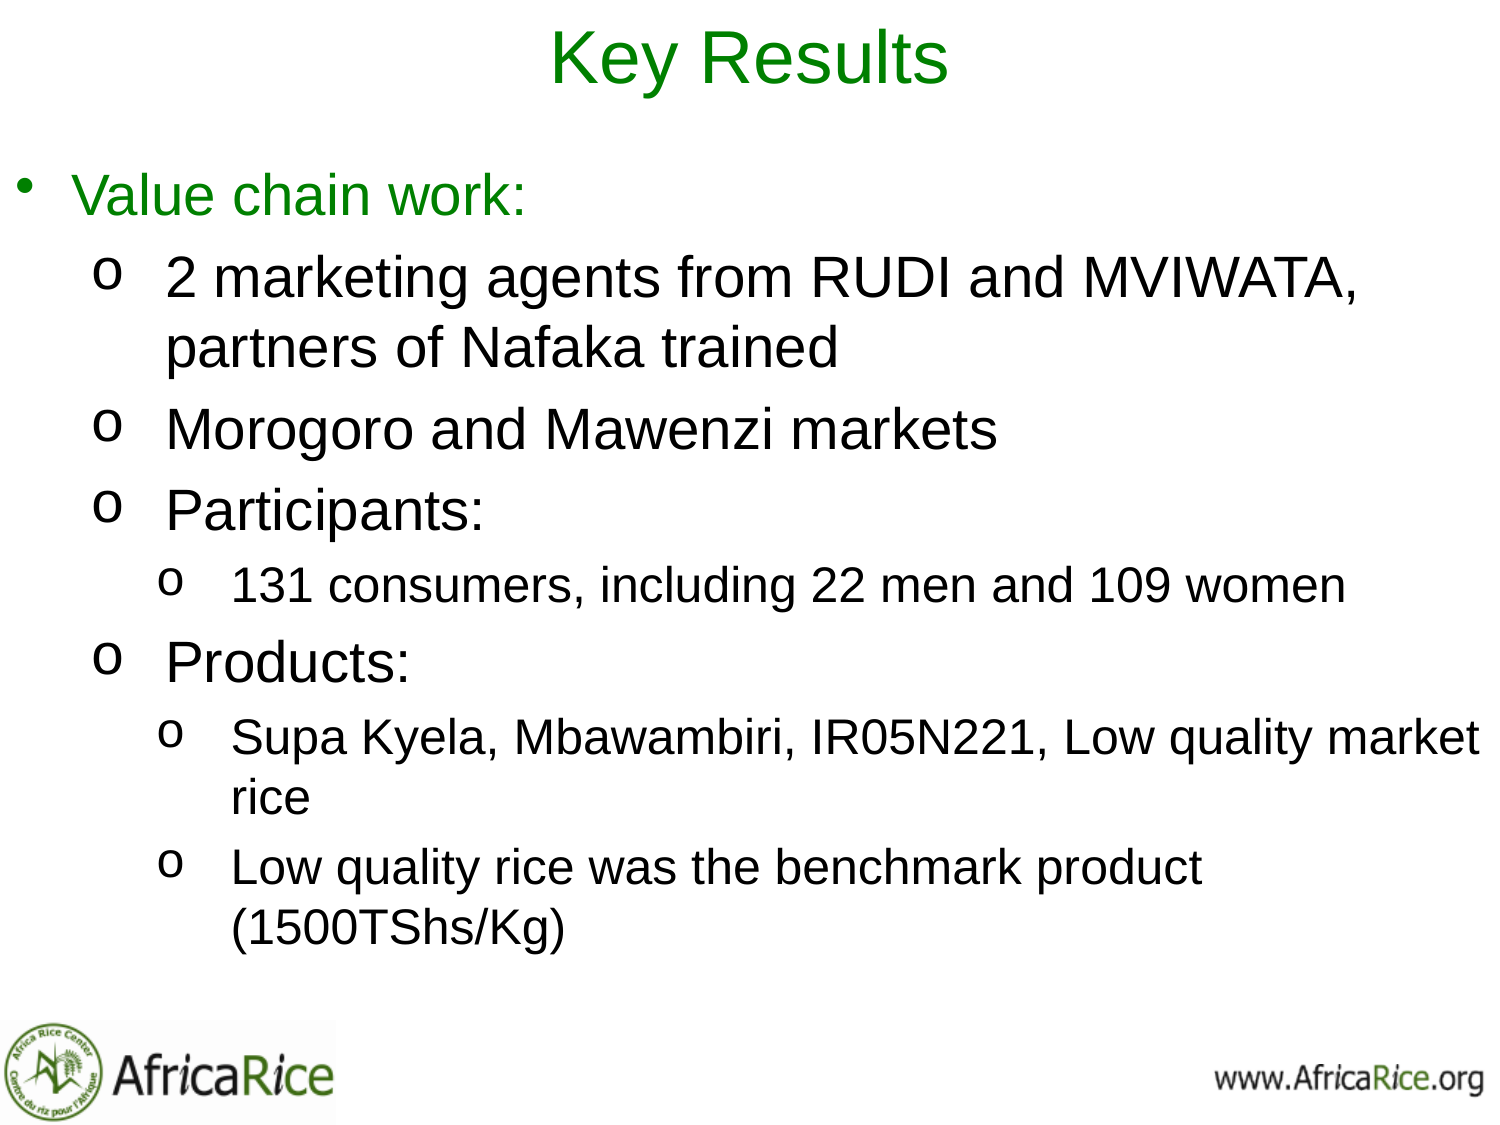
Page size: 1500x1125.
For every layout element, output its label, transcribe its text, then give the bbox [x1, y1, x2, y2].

title Key Results [0, 7, 1500, 101]
list Value chain work: 2 marketing agents from RUDI and MVIWATA, partners of Nafaka trained Morogoro and Mawenzi markets Participants: 131 consumers, including 22 men and 109 women Products: Supa Kyela, Mbawambiri, IR05N221, Low quality market rice Low quality rice was the benchmark product (1500TShs/Kg) [0, 149, 1500, 1125]
